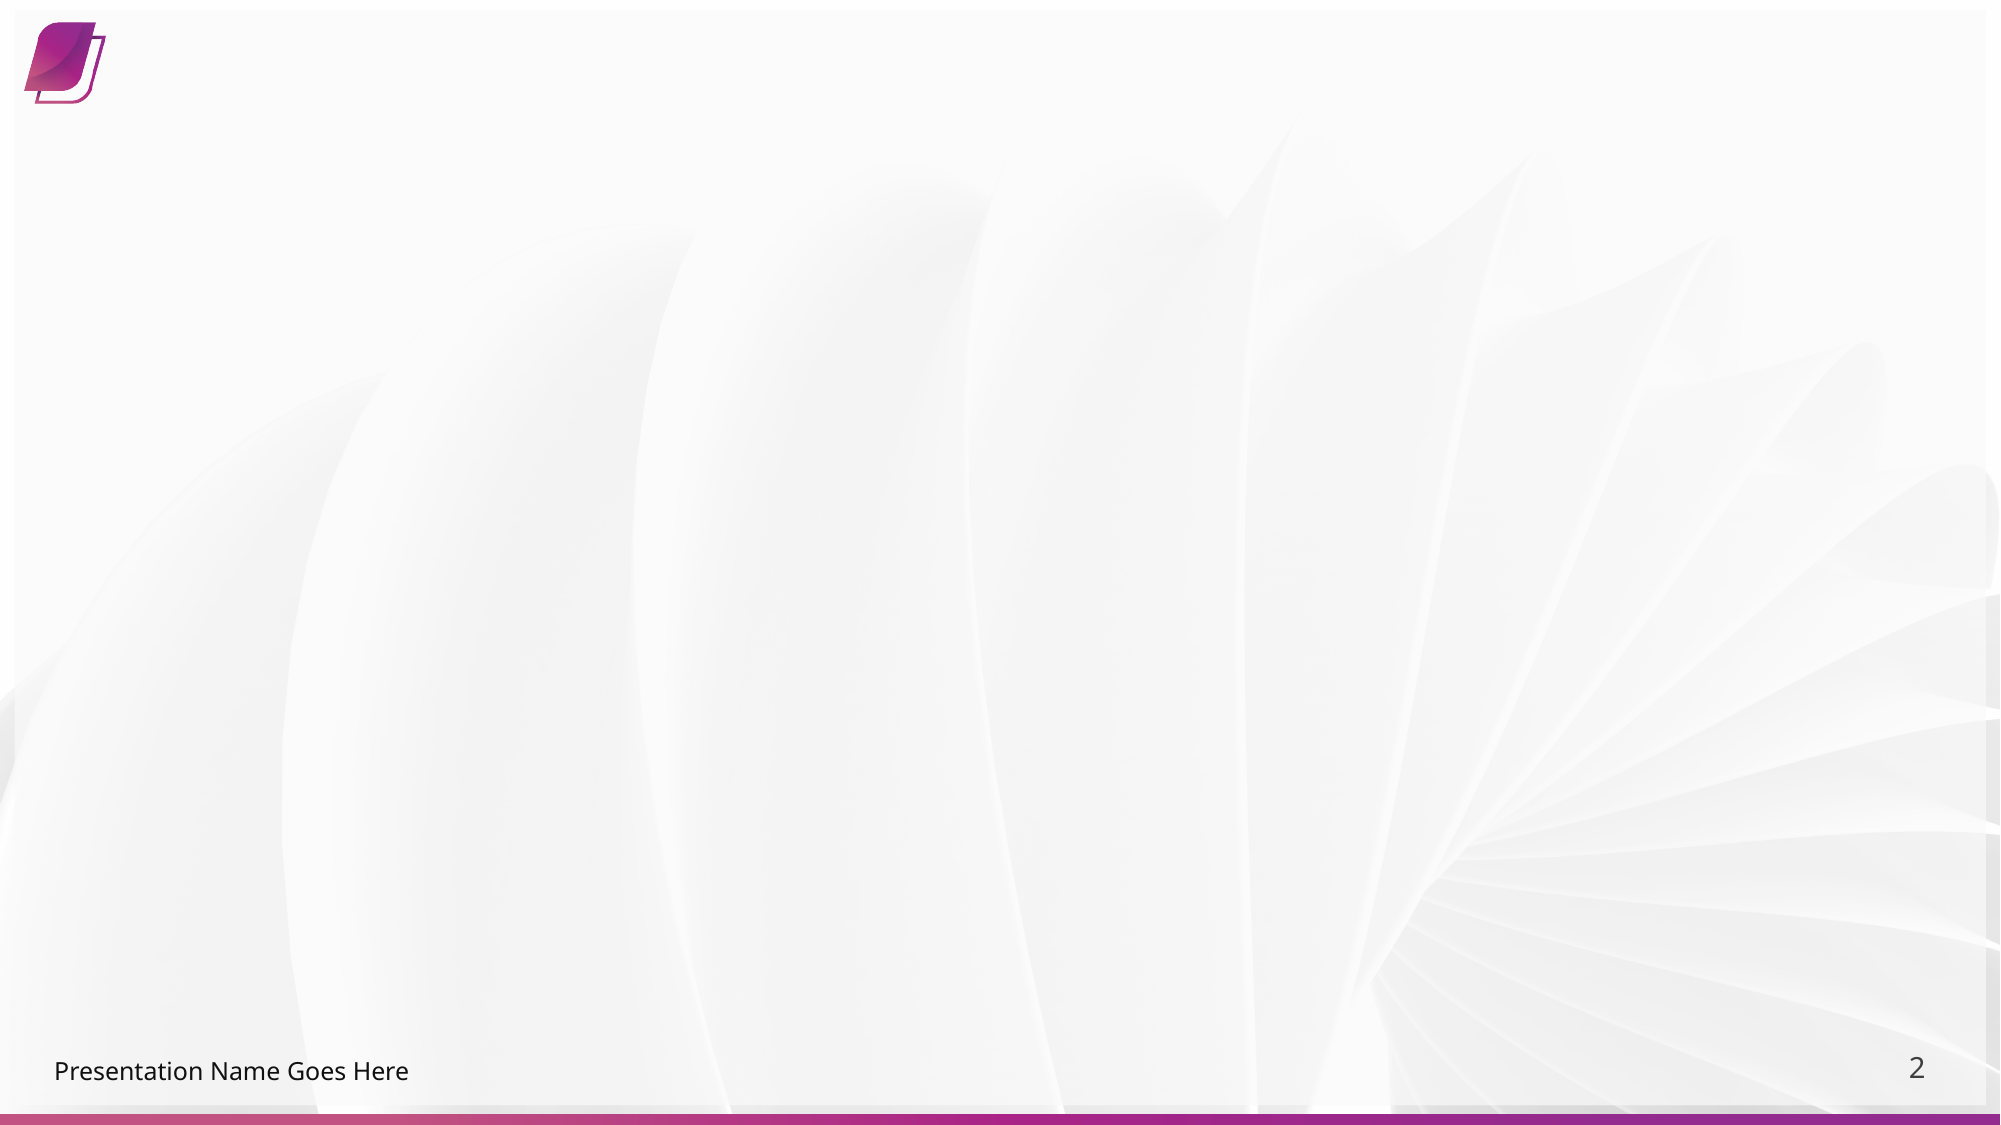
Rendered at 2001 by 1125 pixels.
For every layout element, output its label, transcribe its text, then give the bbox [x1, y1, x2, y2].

picture [24, 22, 106, 104]
picture [0, 1114, 2000, 1125]
slide_number 2 [1490, 1039, 1941, 1100]
footer Presentation Name Goes Here [39, 1042, 715, 1103]
